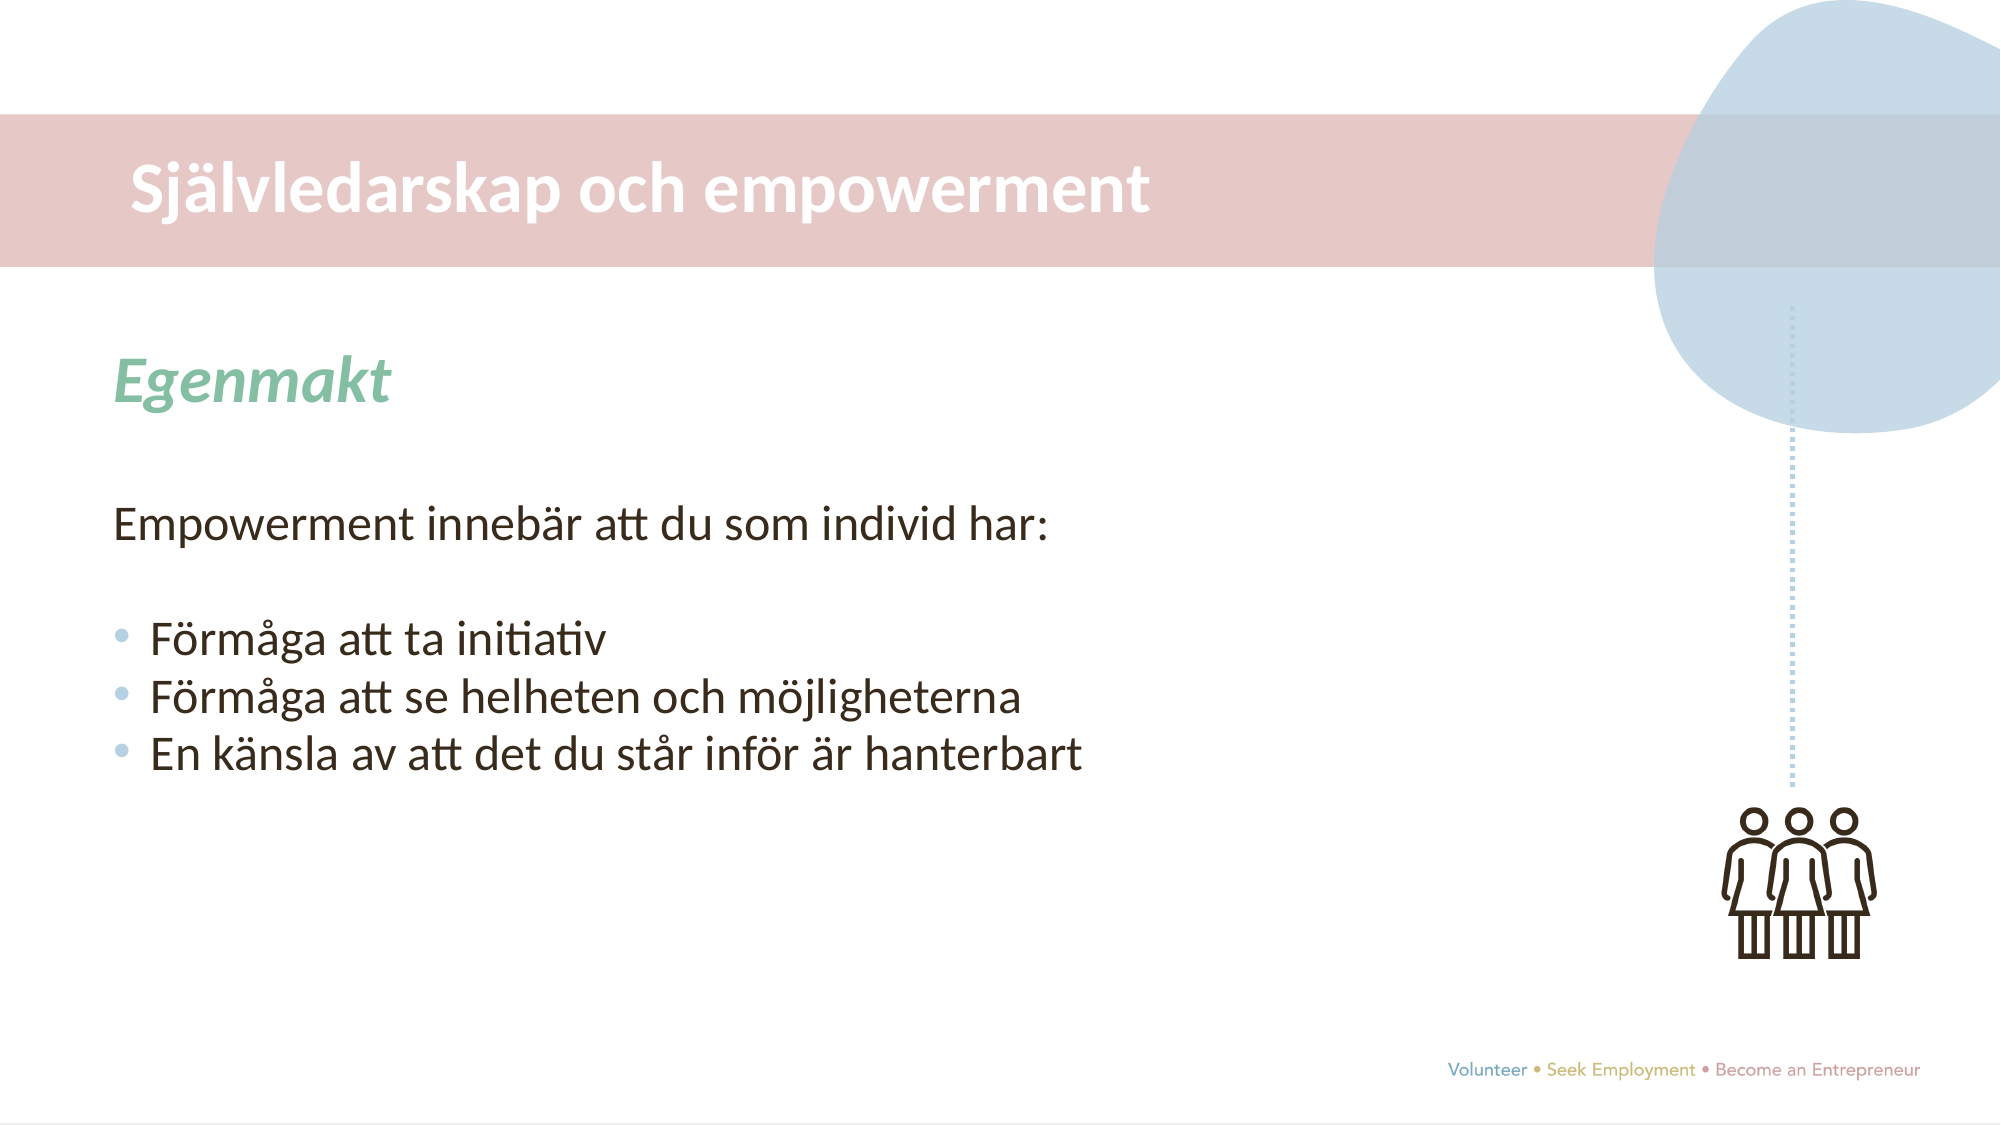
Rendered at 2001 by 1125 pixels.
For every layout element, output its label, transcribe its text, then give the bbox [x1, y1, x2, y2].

picture [1709, 793, 1889, 973]
text_box Egenmakt Empowerment innebär att du som individ har: Förmåga att ta initiativ Förmåga att se helheten och möjligheterna En känsla av att det du står inför är hanterbart [98, 350, 1600, 975]
text_box [1653, 0, 2000, 434]
text_box Självledarskap och empowerment [99, 147, 1312, 290]
picture [1418, 1046, 1971, 1103]
text_box [0, 113, 1699, 268]
